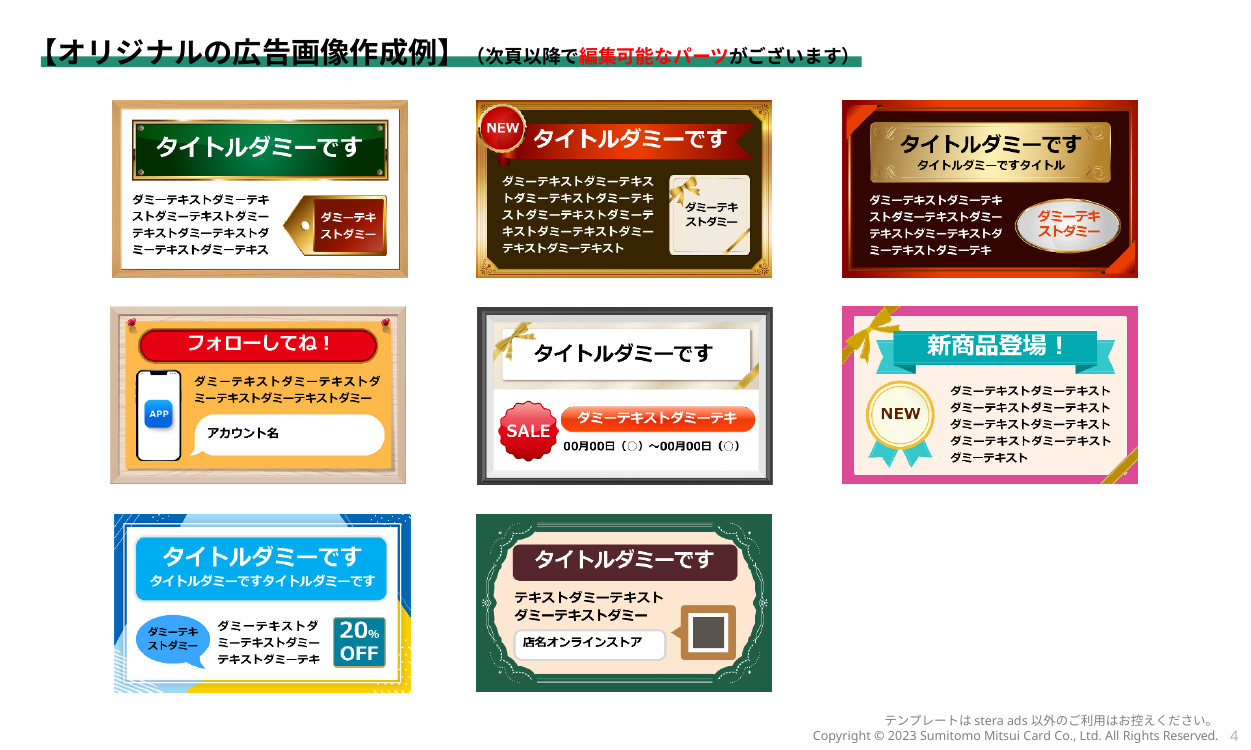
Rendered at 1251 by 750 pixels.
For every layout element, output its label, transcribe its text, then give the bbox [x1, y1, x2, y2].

picture [841, 100, 1138, 279]
picture [109, 306, 406, 485]
slide_number 3 [951, 726, 1239, 744]
picture [476, 514, 772, 692]
picture [114, 514, 411, 693]
picture [476, 100, 772, 279]
picture [477, 307, 774, 486]
picture [112, 100, 408, 278]
text_box 【オリジナルの広告画像作成例】（次頁以降で編集可能なパーツがございます） [13, 26, 1225, 77]
picture [841, 306, 1138, 485]
